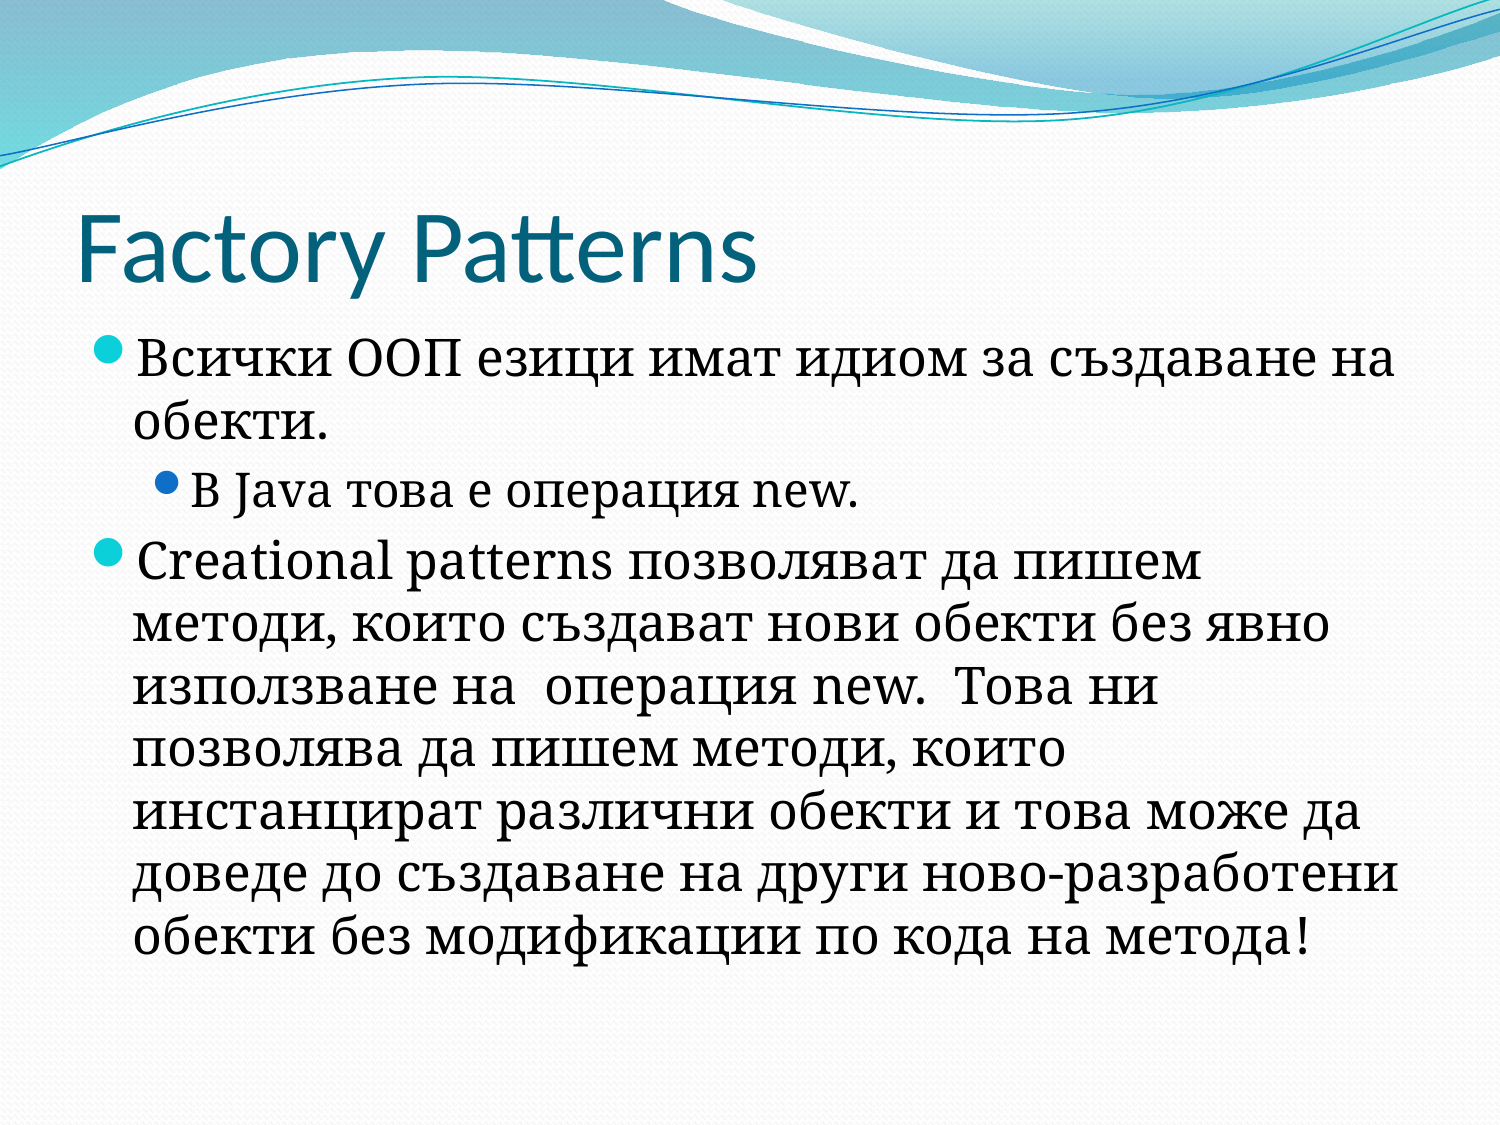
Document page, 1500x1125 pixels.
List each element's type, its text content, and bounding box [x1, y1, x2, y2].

list Всички ООП езици имат идиом за създаване на обекти. В Java това е операция new. Creational patterns позволяват да пишем методи, които създават нови обекти без явно използване на операция new. Това ни позволява да пишем методи, които инстанцират различни обекти и това може да доведе до създаване на други ново-разработени обекти без модификации по кода на метода! [75, 317, 1425, 1038]
title Factory Patterns [75, 115, 1425, 303]
